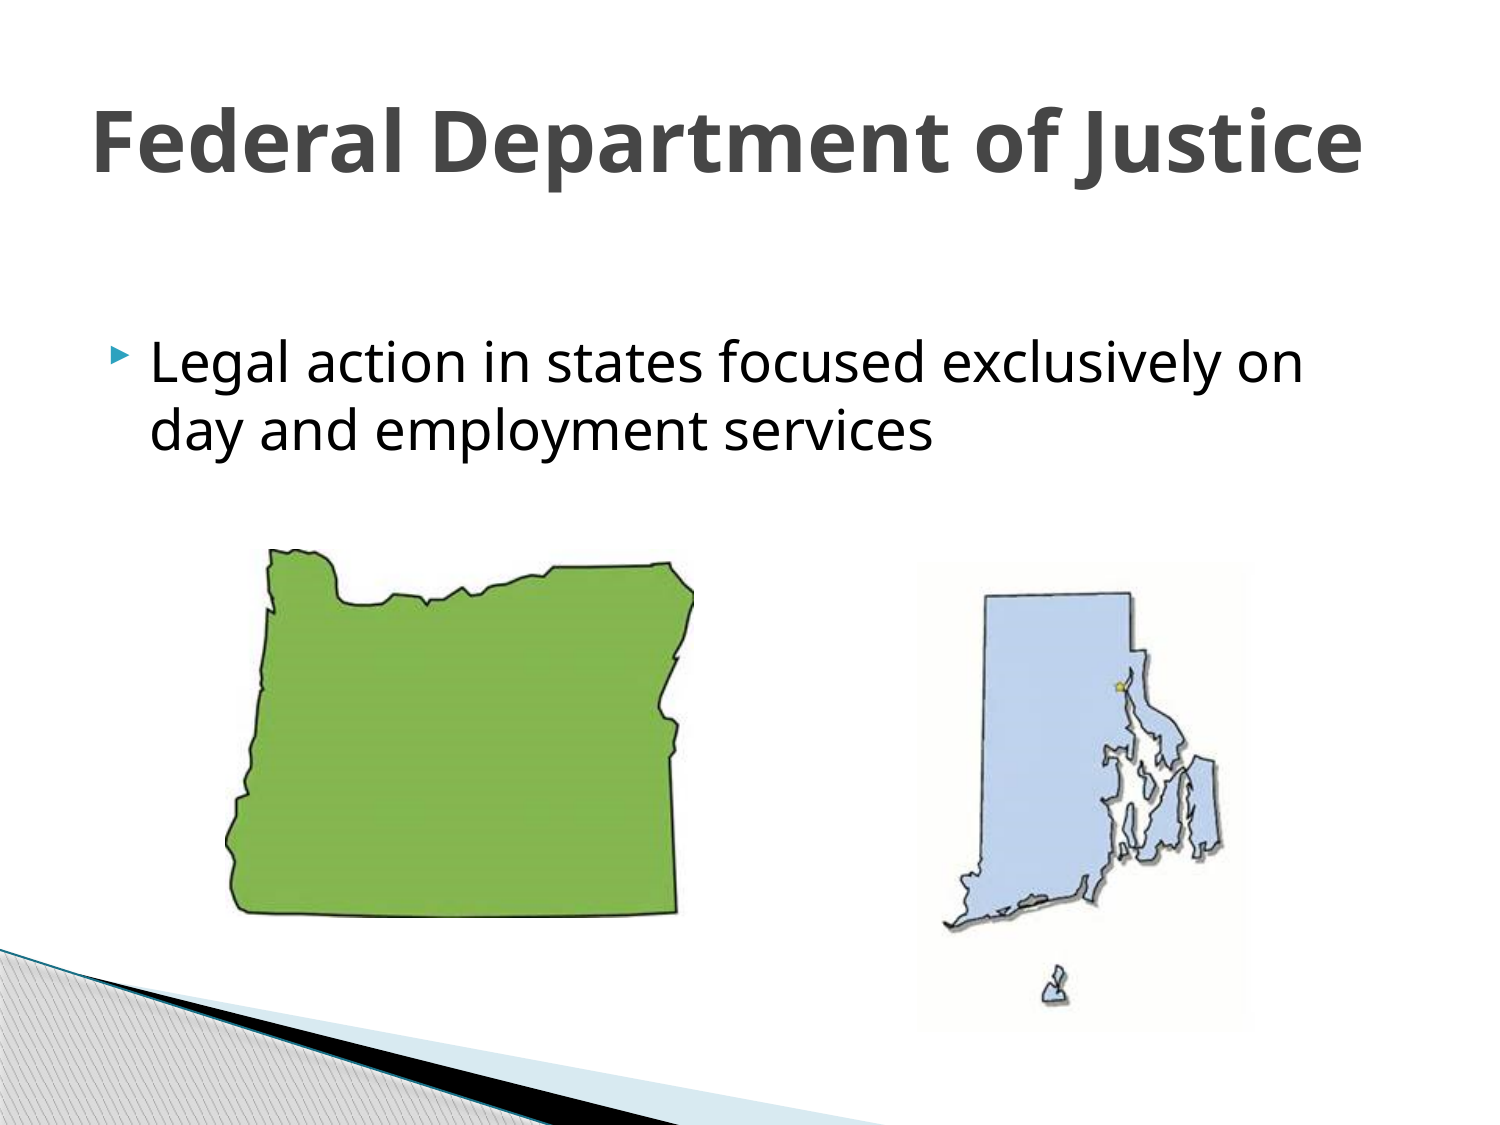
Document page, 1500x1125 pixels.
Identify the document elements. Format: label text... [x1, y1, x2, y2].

picture [916, 562, 1255, 1032]
picture [224, 549, 694, 918]
title Federal Department of Justice [75, 45, 1425, 233]
list Legal action in states focused exclusively on day and employment services [75, 243, 1425, 986]
